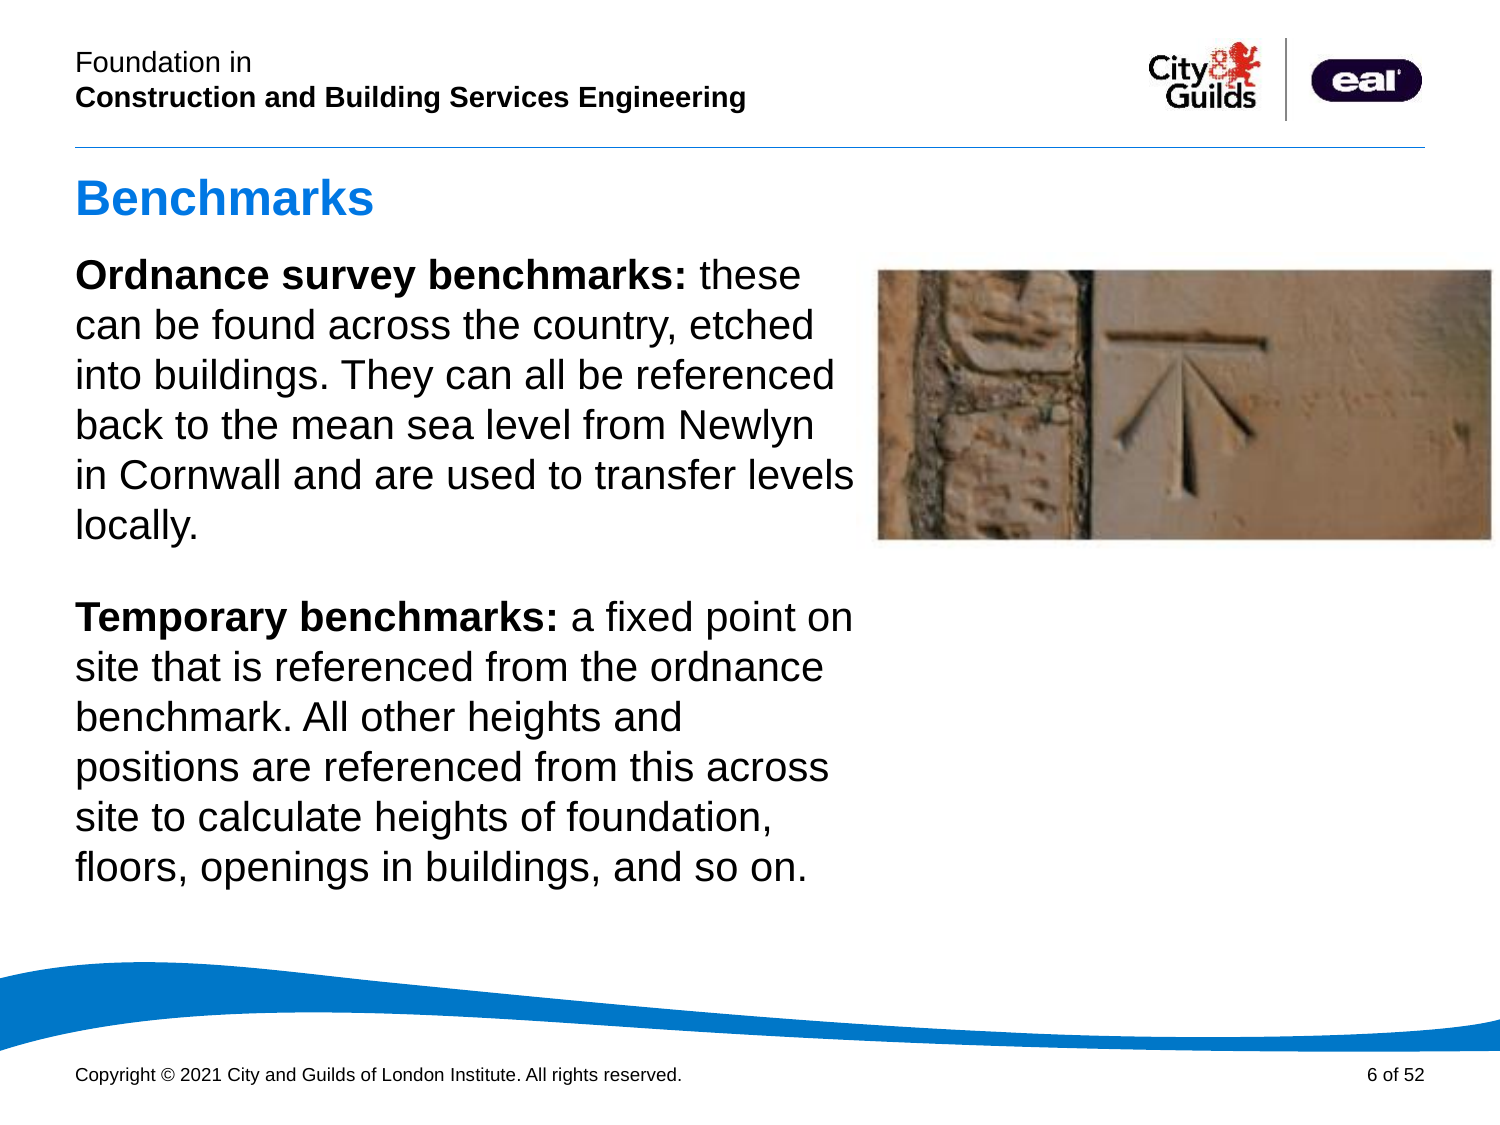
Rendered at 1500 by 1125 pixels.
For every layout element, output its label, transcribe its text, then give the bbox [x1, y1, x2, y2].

picture [855, 252, 1500, 564]
picture [1149, 38, 1422, 121]
title Benchmarks [74, 165, 1426, 229]
list Ordnance survey benchmarks: these can be found across the country, etched into buildings. They can all be referenced back to the mean sea level from Newlyn in Cornwall and are used to transfer levels locally. Temporary benchmarks: a fixed point on site that is referenced from the ordnance benchmark. All other heights and positions are referenced from this across site to calculate heights of foundation, floors, openings in buildings, and so on. [74, 247, 857, 941]
